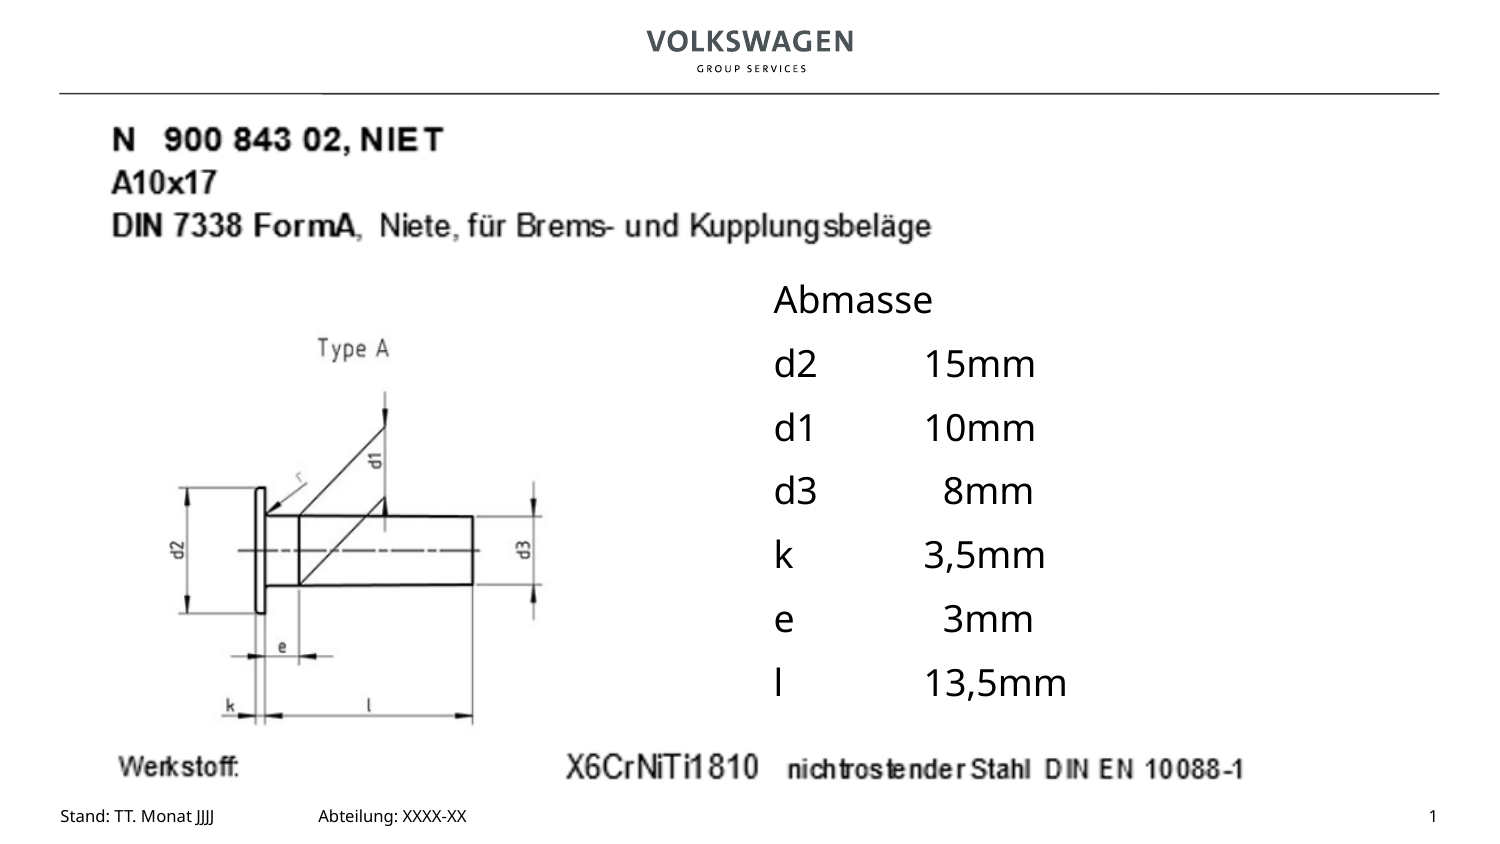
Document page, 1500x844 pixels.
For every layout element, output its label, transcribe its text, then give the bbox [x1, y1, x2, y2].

text_box Abmasse d2 15mm d1 10mm d3 8mm k 3,5mm e 3mm l 13,5mm [773, 275, 1412, 751]
picture [100, 102, 945, 263]
slide_number 1 [1326, 805, 1438, 828]
slide_number Stand: TT. Monat JJJJ [60, 805, 319, 828]
picture [100, 303, 1271, 792]
footer Abteilung: XXXX-XX [319, 805, 548, 828]
